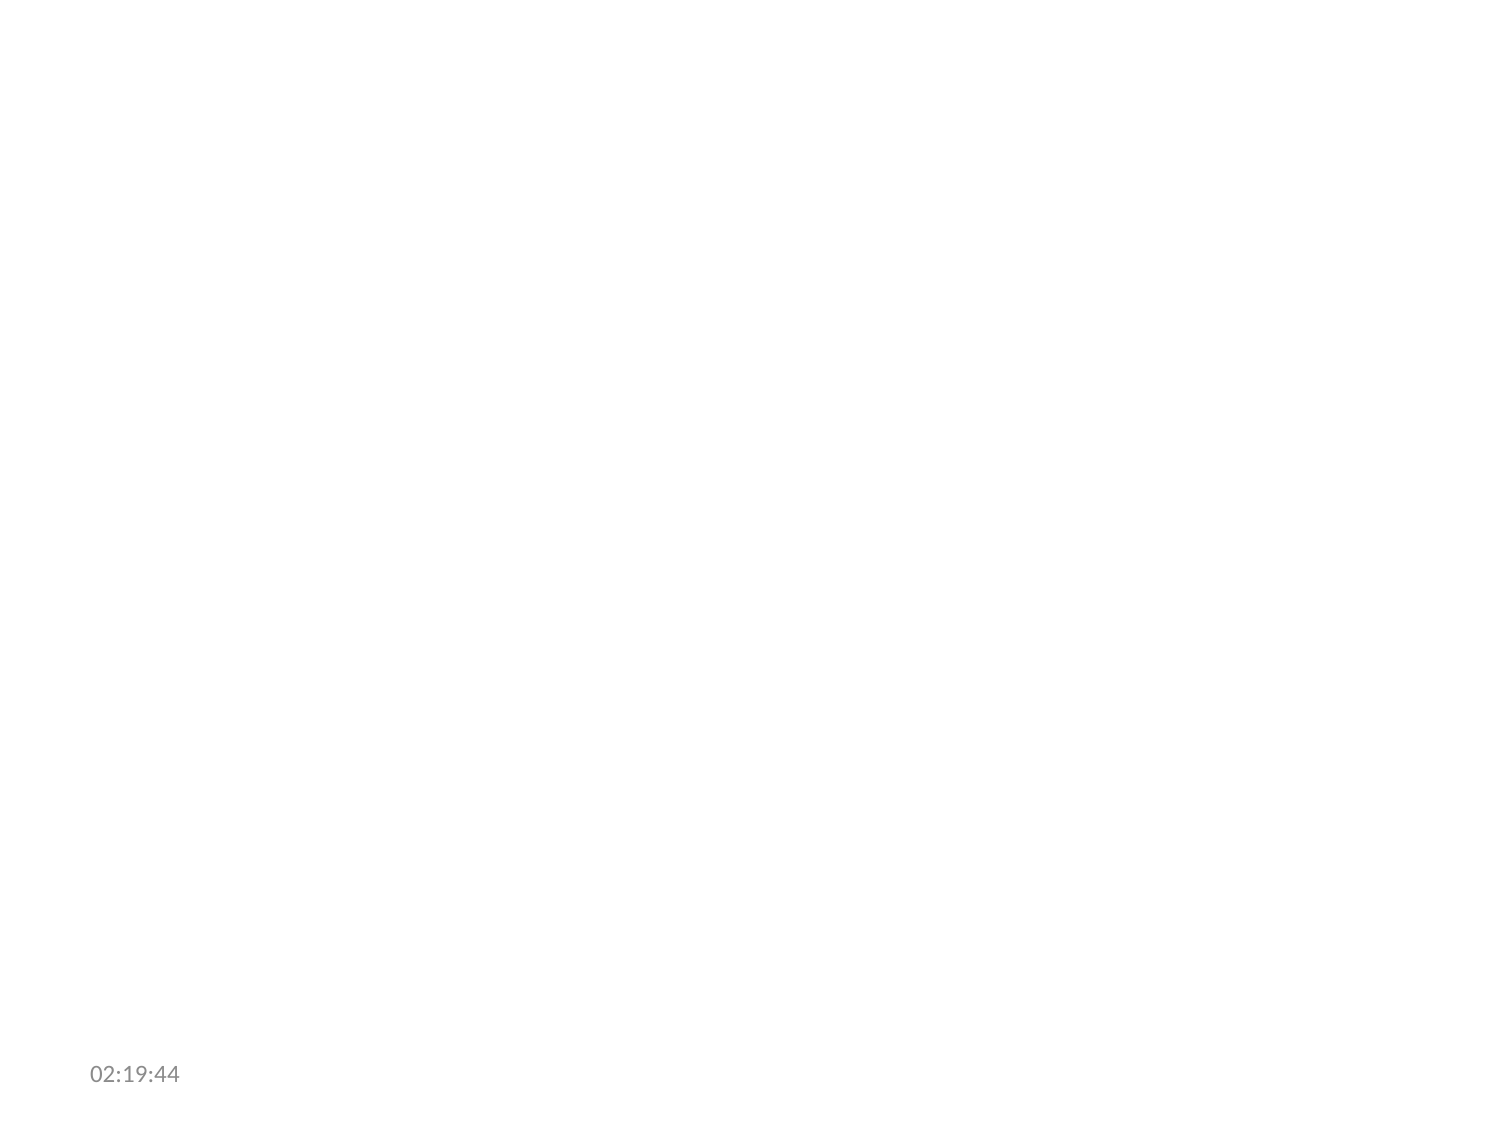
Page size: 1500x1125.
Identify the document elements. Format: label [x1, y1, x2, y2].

slide_number [75, 1042, 425, 1103]
